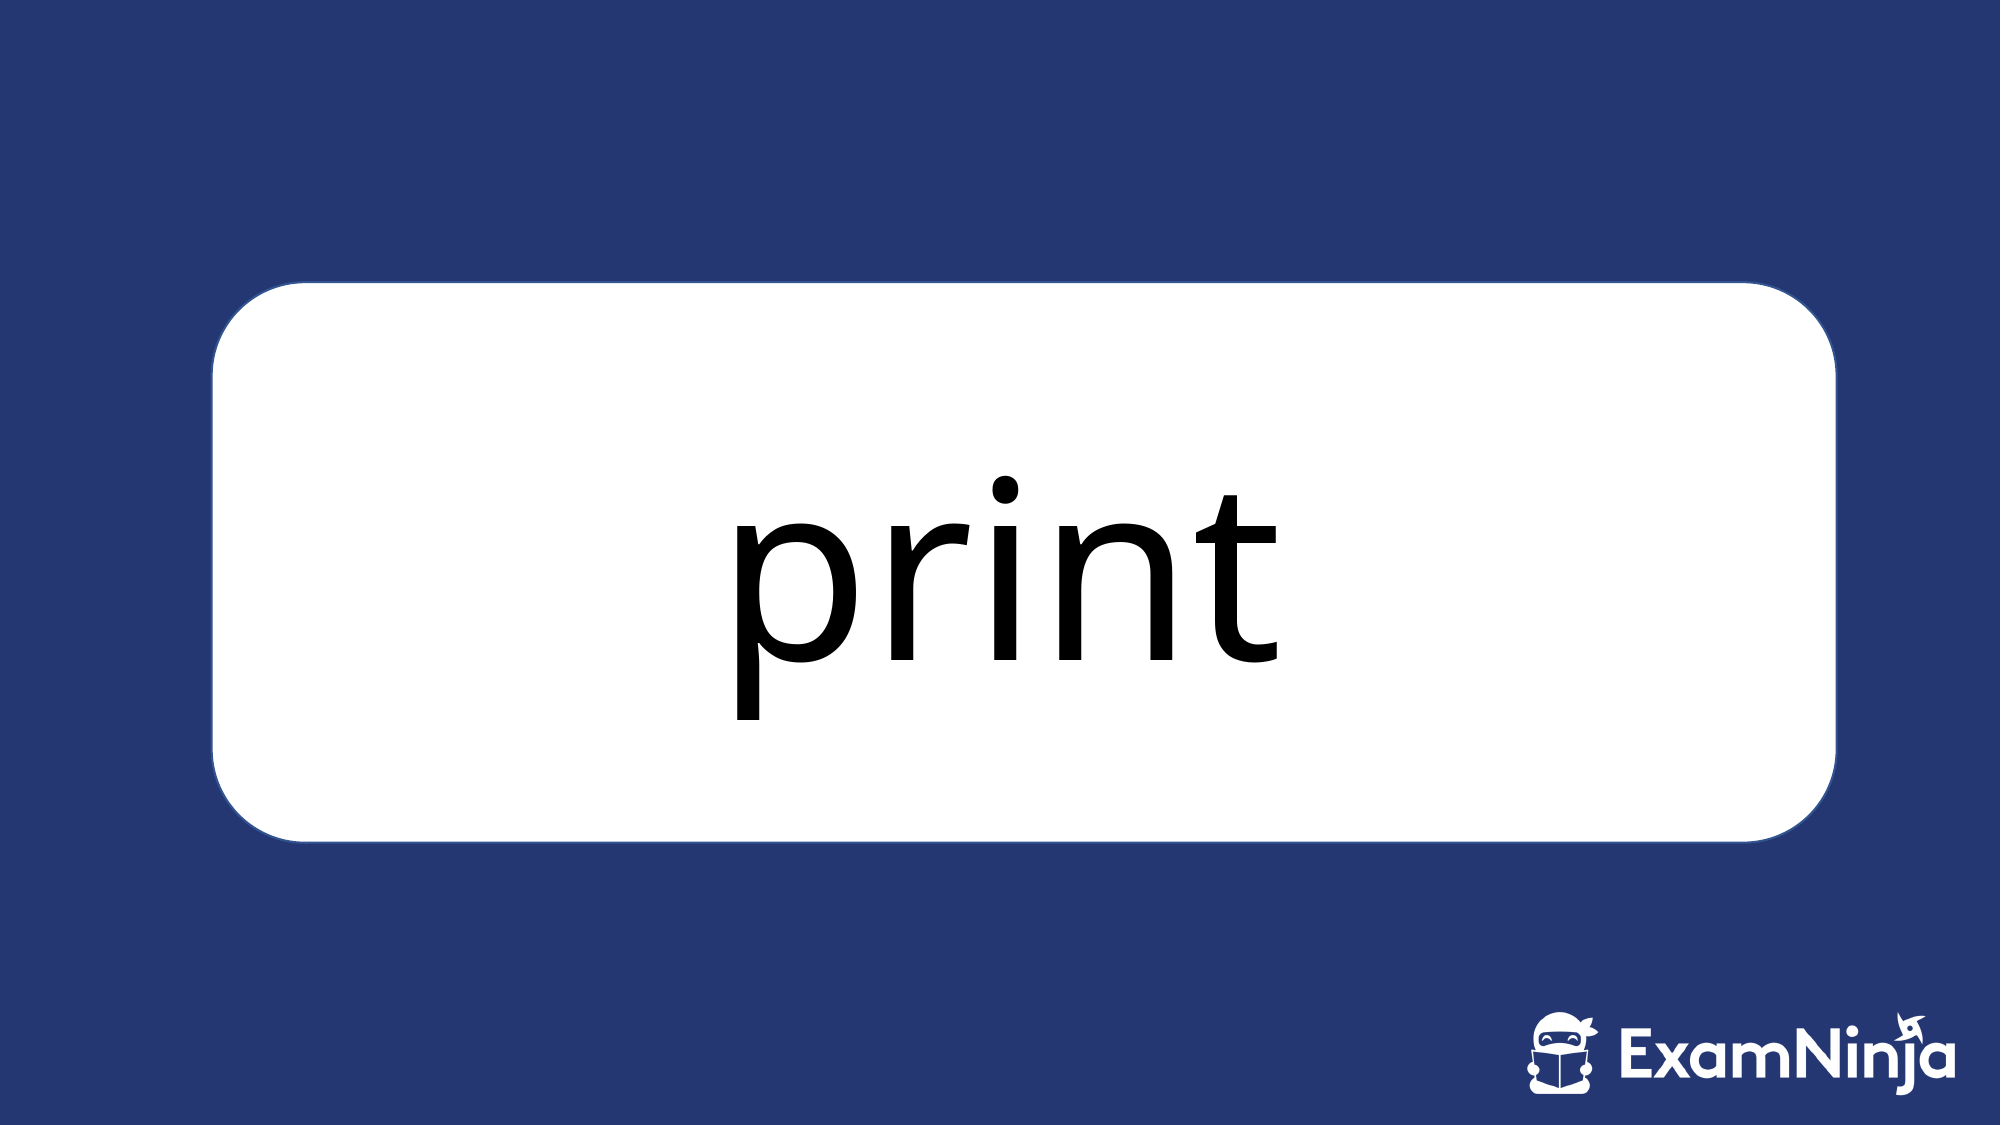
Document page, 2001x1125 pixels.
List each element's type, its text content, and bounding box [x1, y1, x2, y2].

text_box [210, 281, 1838, 403]
text_box [210, 719, 1838, 844]
text_box print [143, 403, 1857, 719]
picture [1501, 1003, 1979, 1102]
